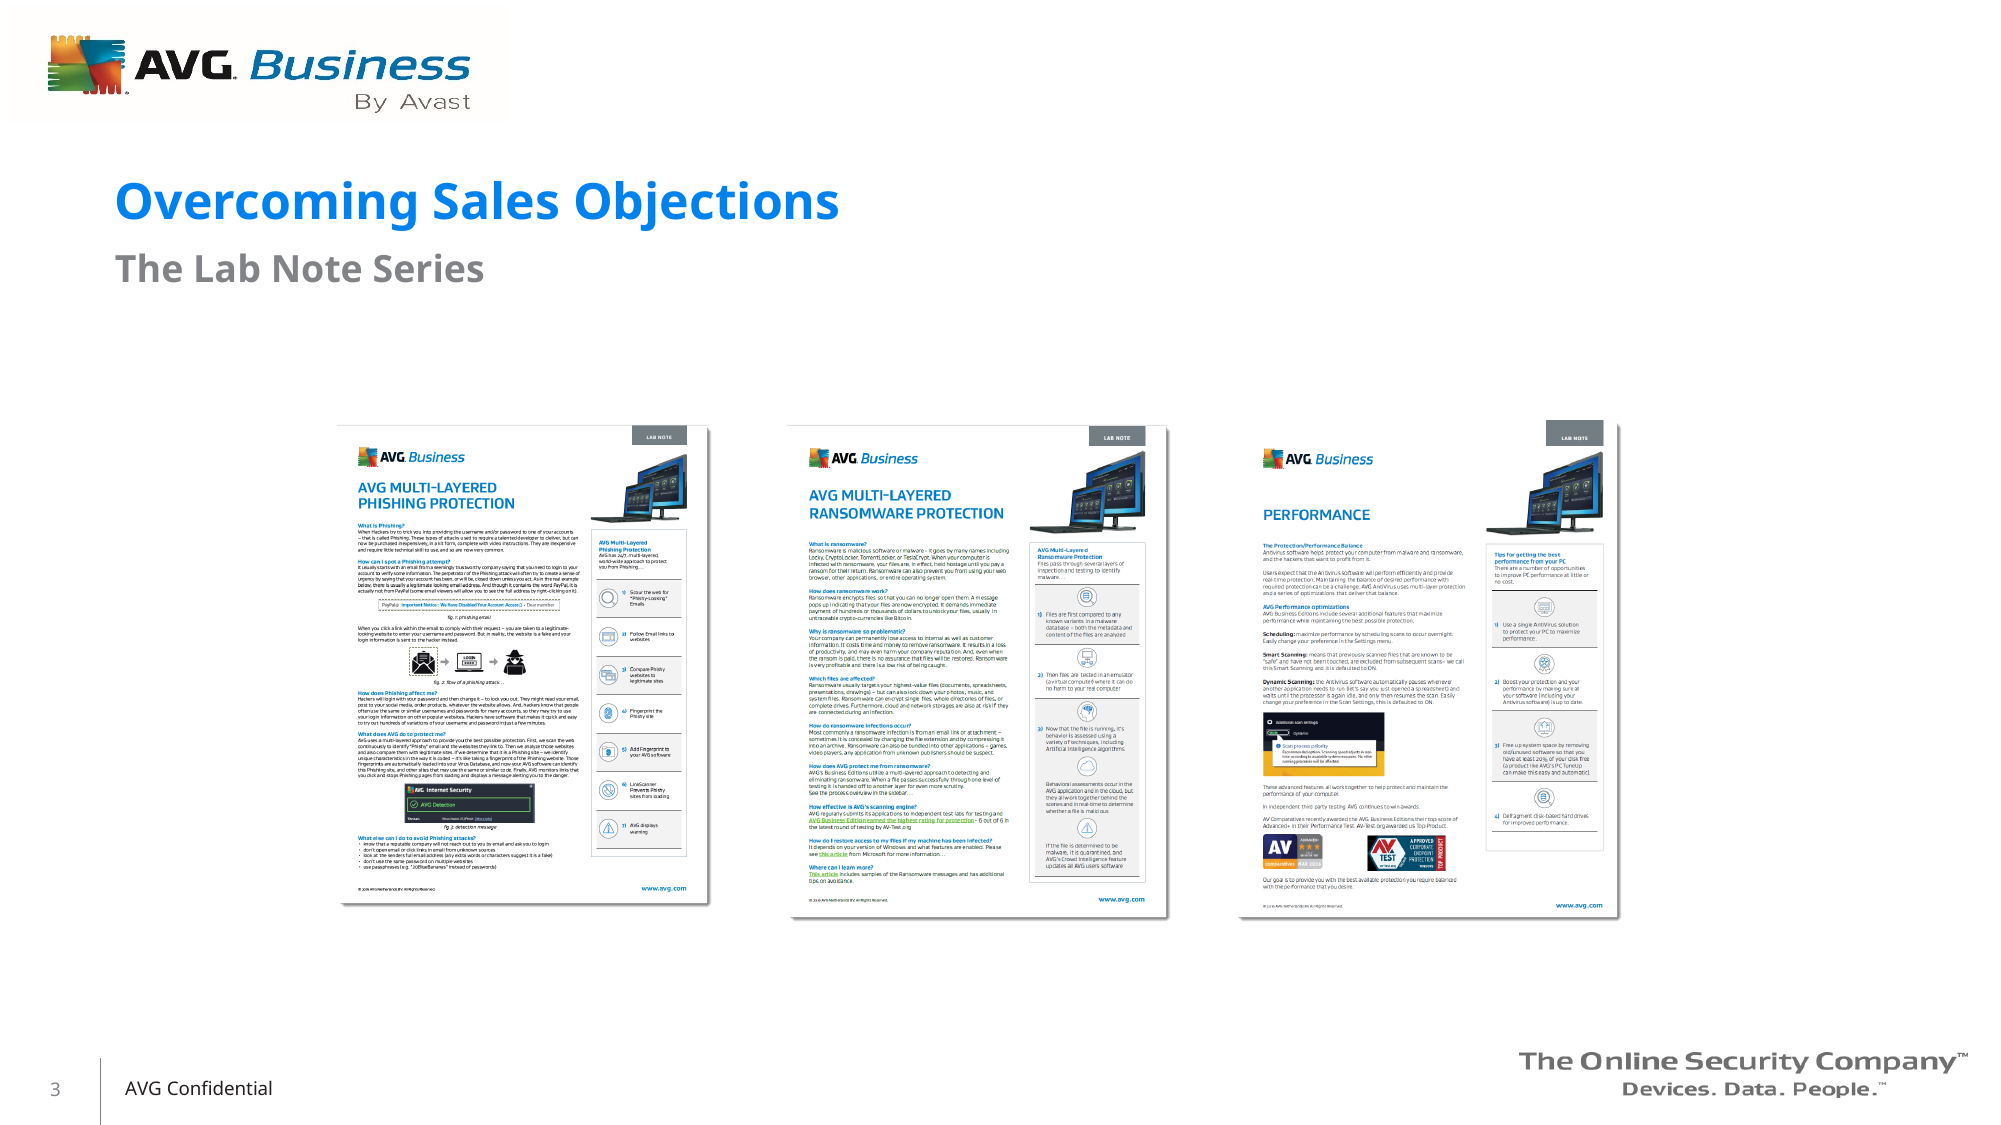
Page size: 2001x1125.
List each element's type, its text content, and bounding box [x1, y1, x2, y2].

picture [337, 424, 715, 911]
picture [8, 6, 509, 123]
title Overcoming Sales Objections [99, 107, 1904, 237]
picture [787, 424, 1174, 926]
picture [1519, 1052, 1968, 1098]
list The Lab Note Series [99, 237, 1904, 338]
picture [1234, 420, 1626, 925]
